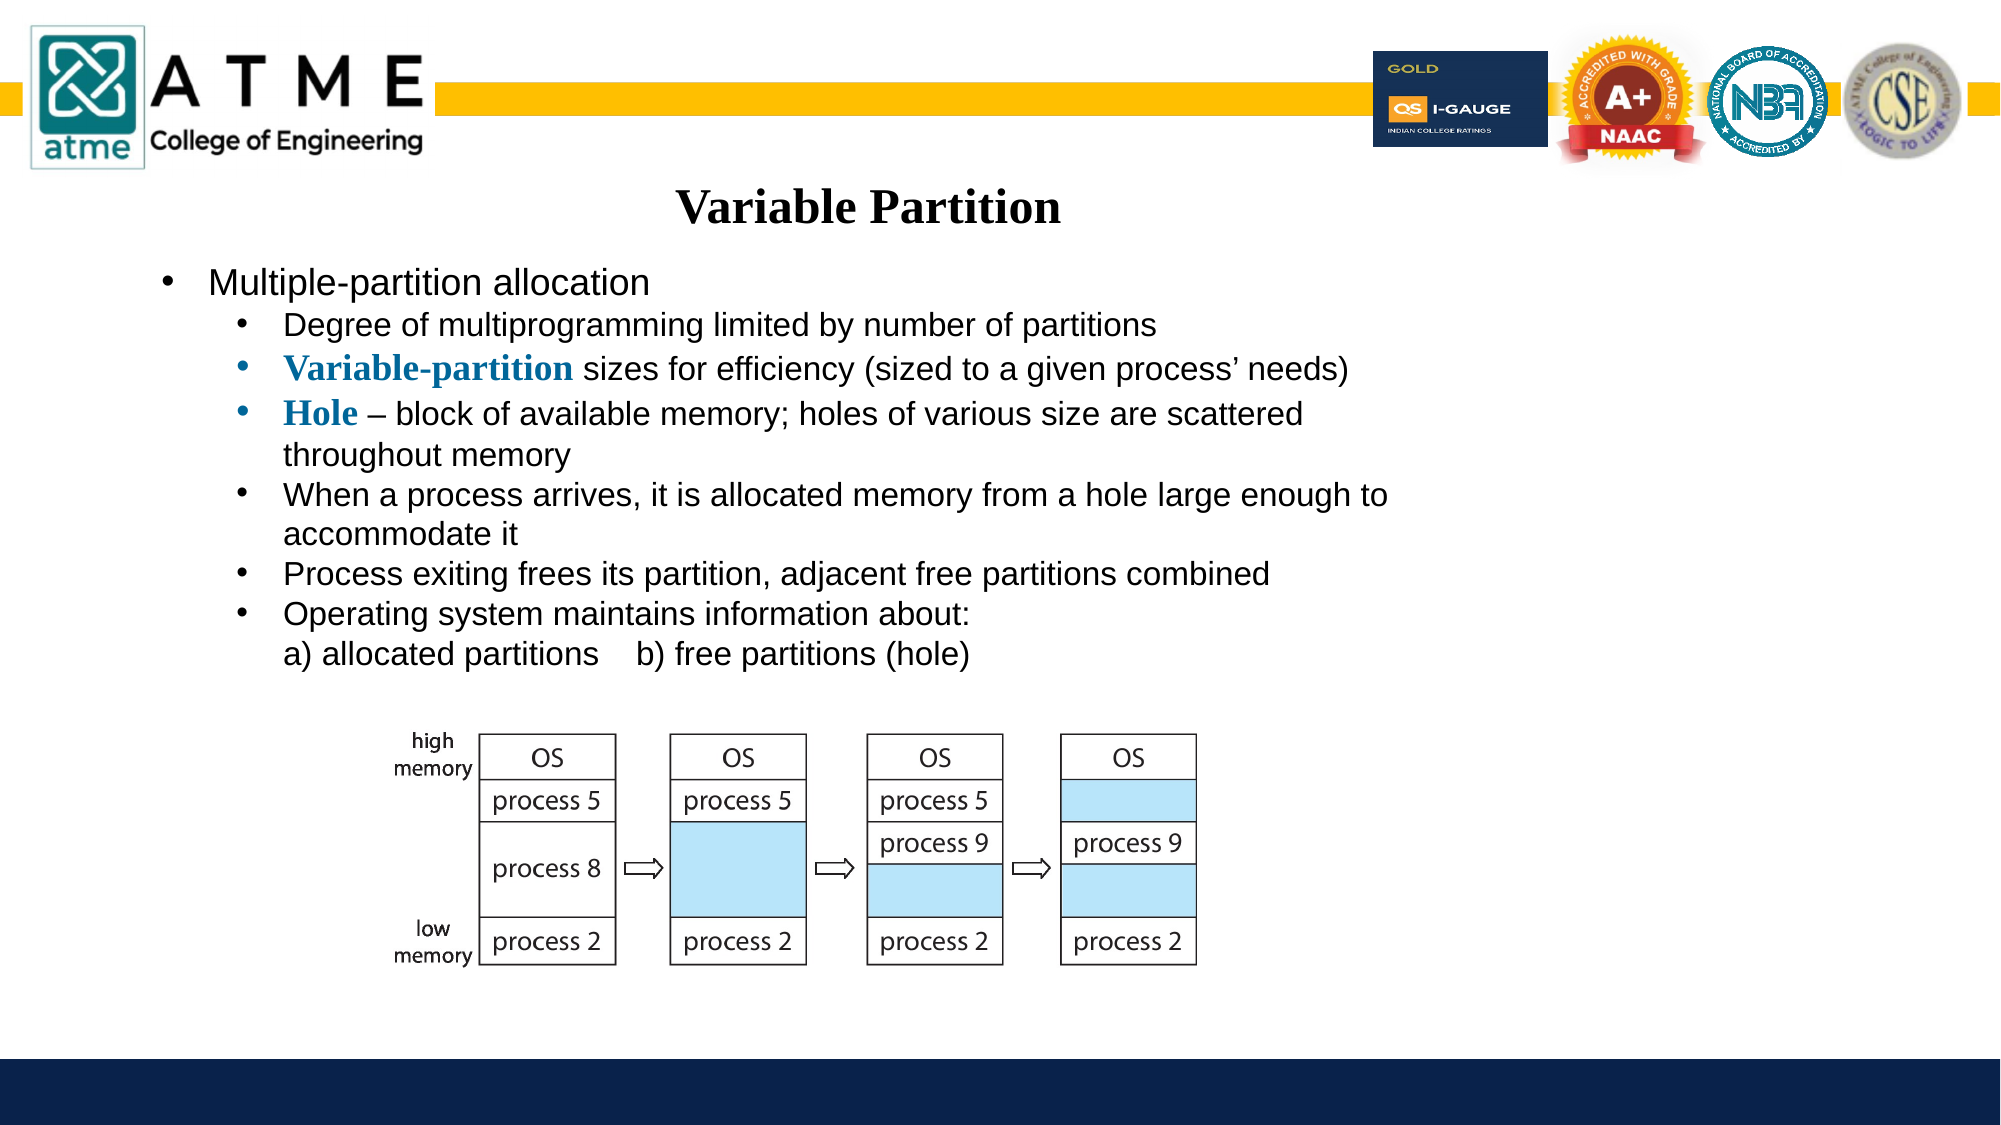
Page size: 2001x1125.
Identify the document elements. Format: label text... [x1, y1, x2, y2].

picture [22, 15, 435, 178]
picture [1373, 20, 1828, 106]
picture [1840, 26, 1968, 106]
picture [0, 1059, 2001, 1125]
list Multiple-partition allocation Degree of multiprogramming limited by number of partitions Variable-partition sizes for efficiency (sized to a given process’ needs) Hole – block of available memory; holes of various size are scattered throughout memory When a process arrives, it is allocated memory from a hole large enough to accommodate it Process exiting frees its partition, adjacent free partitions combined Operating system maintains information about: a) allocated partitions b) free partitions (hole) [146, 250, 1422, 786]
title Variable Partition [660, 106, 2000, 208]
picture [392, 729, 1198, 969]
